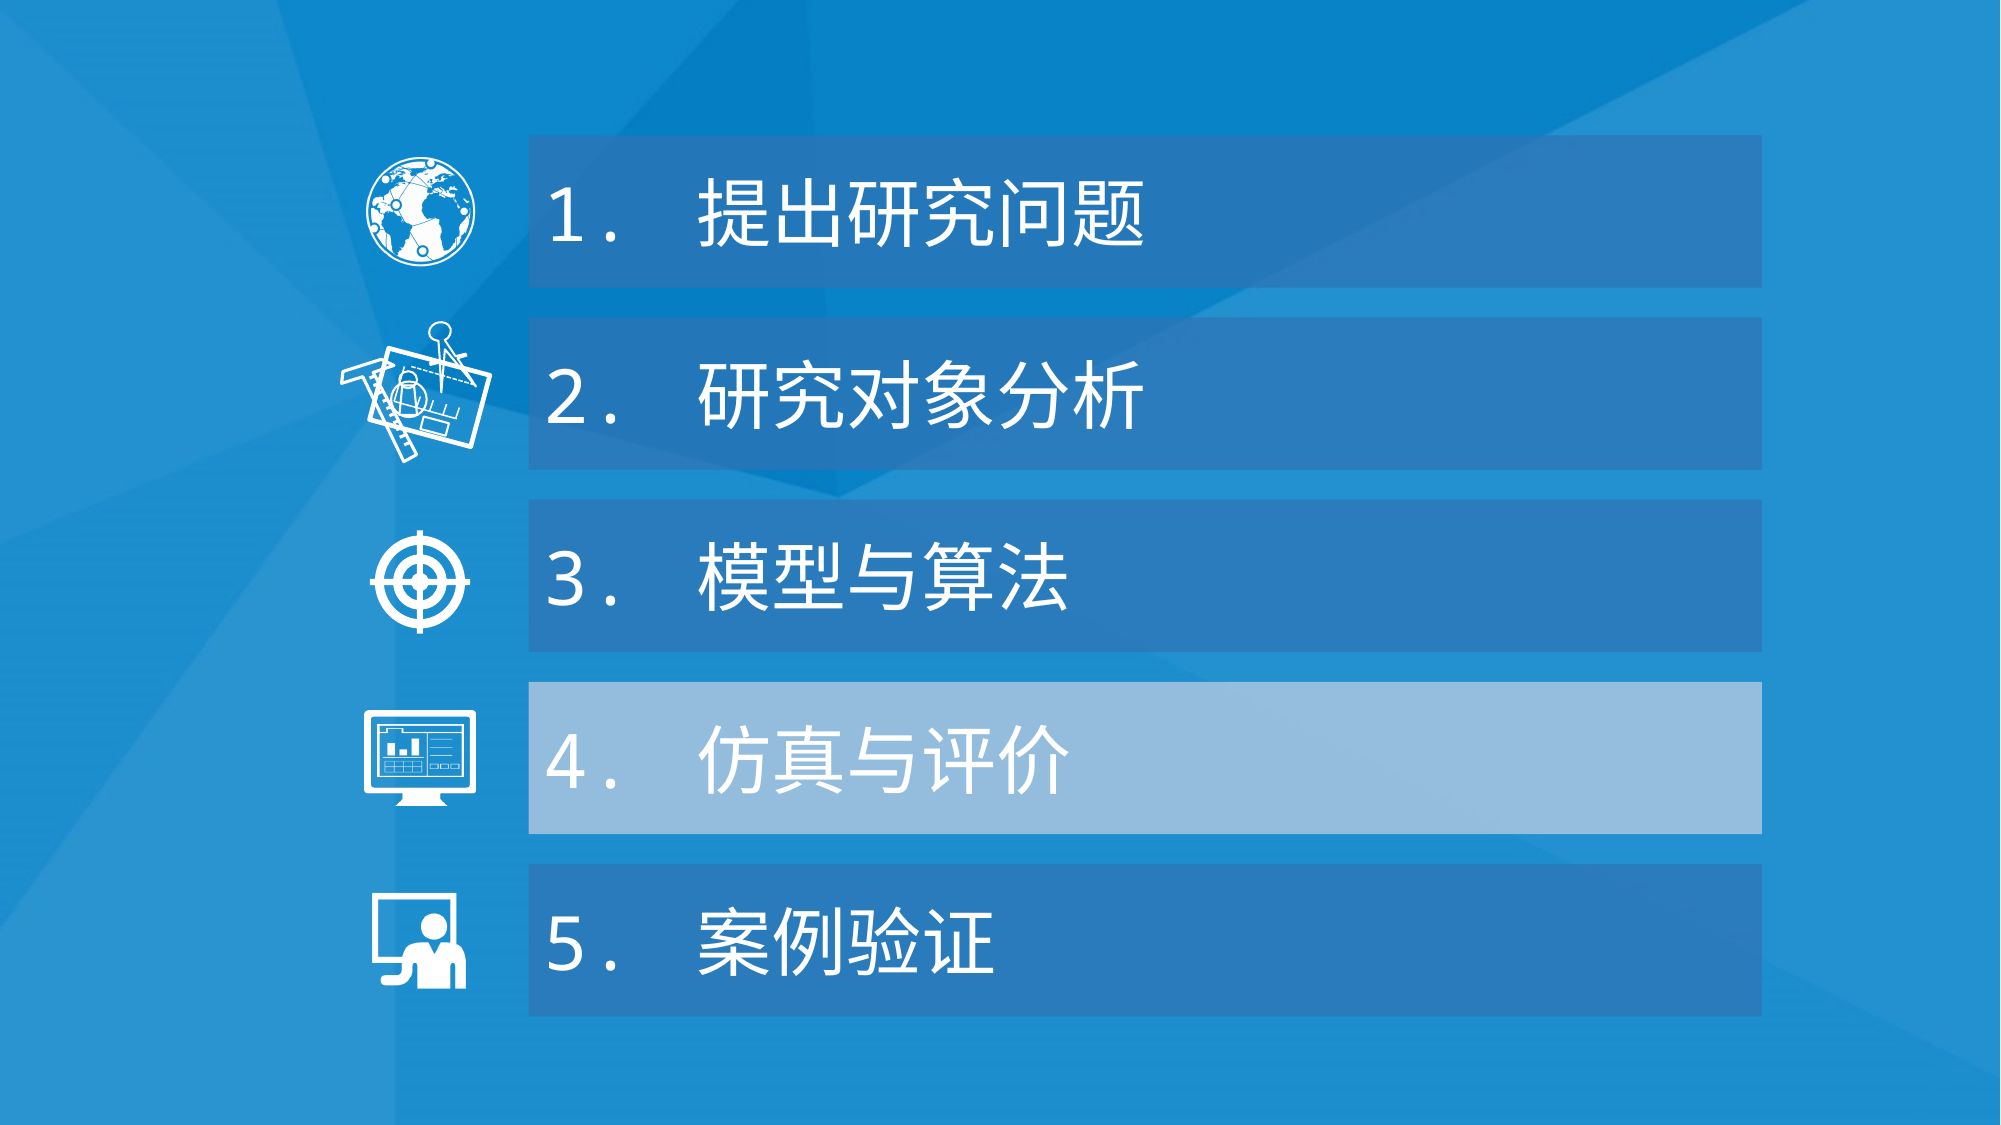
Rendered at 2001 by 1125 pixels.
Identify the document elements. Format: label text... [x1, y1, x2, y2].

text_box [528, 681, 1762, 835]
text_box 3. 模型与算法 [528, 499, 1762, 653]
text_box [315, 287, 522, 501]
text_box 5. 案例验证 [528, 864, 1762, 1017]
text_box 2. 研究对象分析 [528, 317, 1762, 470]
text_box 1. 提出研究问题 [528, 135, 1762, 288]
picture [0, 0, 2001, 1125]
text_box [369, 530, 471, 634]
